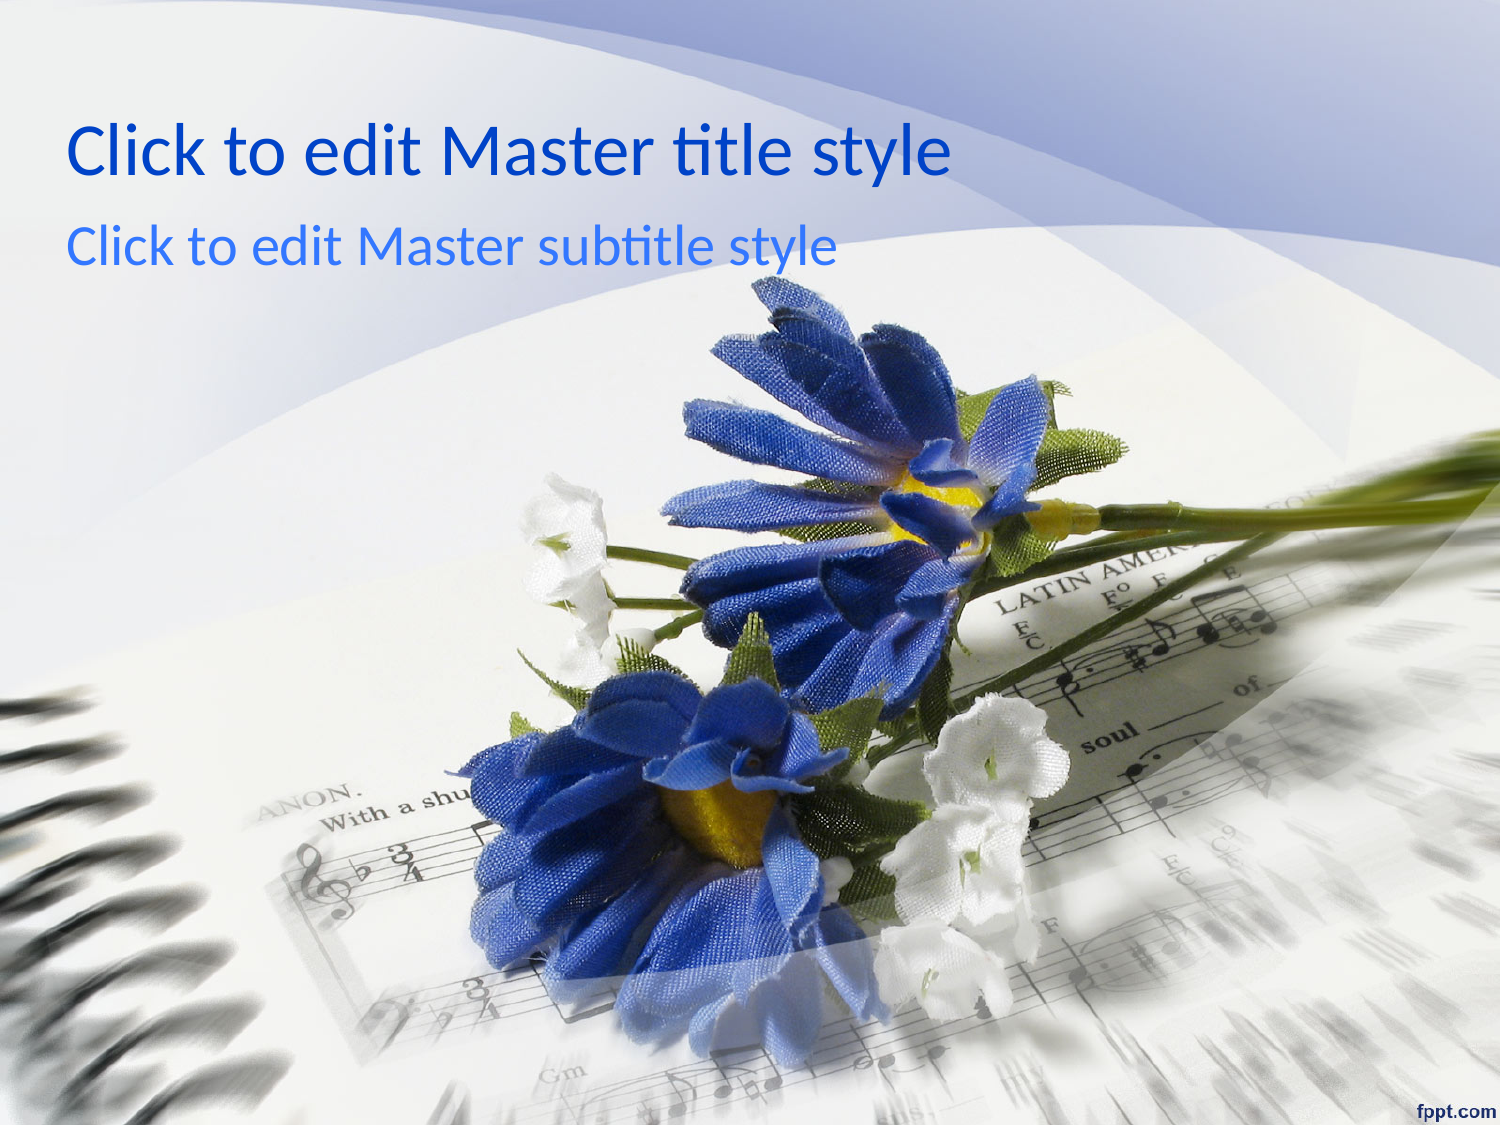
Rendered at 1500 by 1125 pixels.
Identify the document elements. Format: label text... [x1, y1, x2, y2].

title Click to edit Master title style [51, 74, 1327, 216]
subtitle Click to edit Master subtitle style [51, 200, 1102, 338]
picture [0, 0, 1500, 1125]
